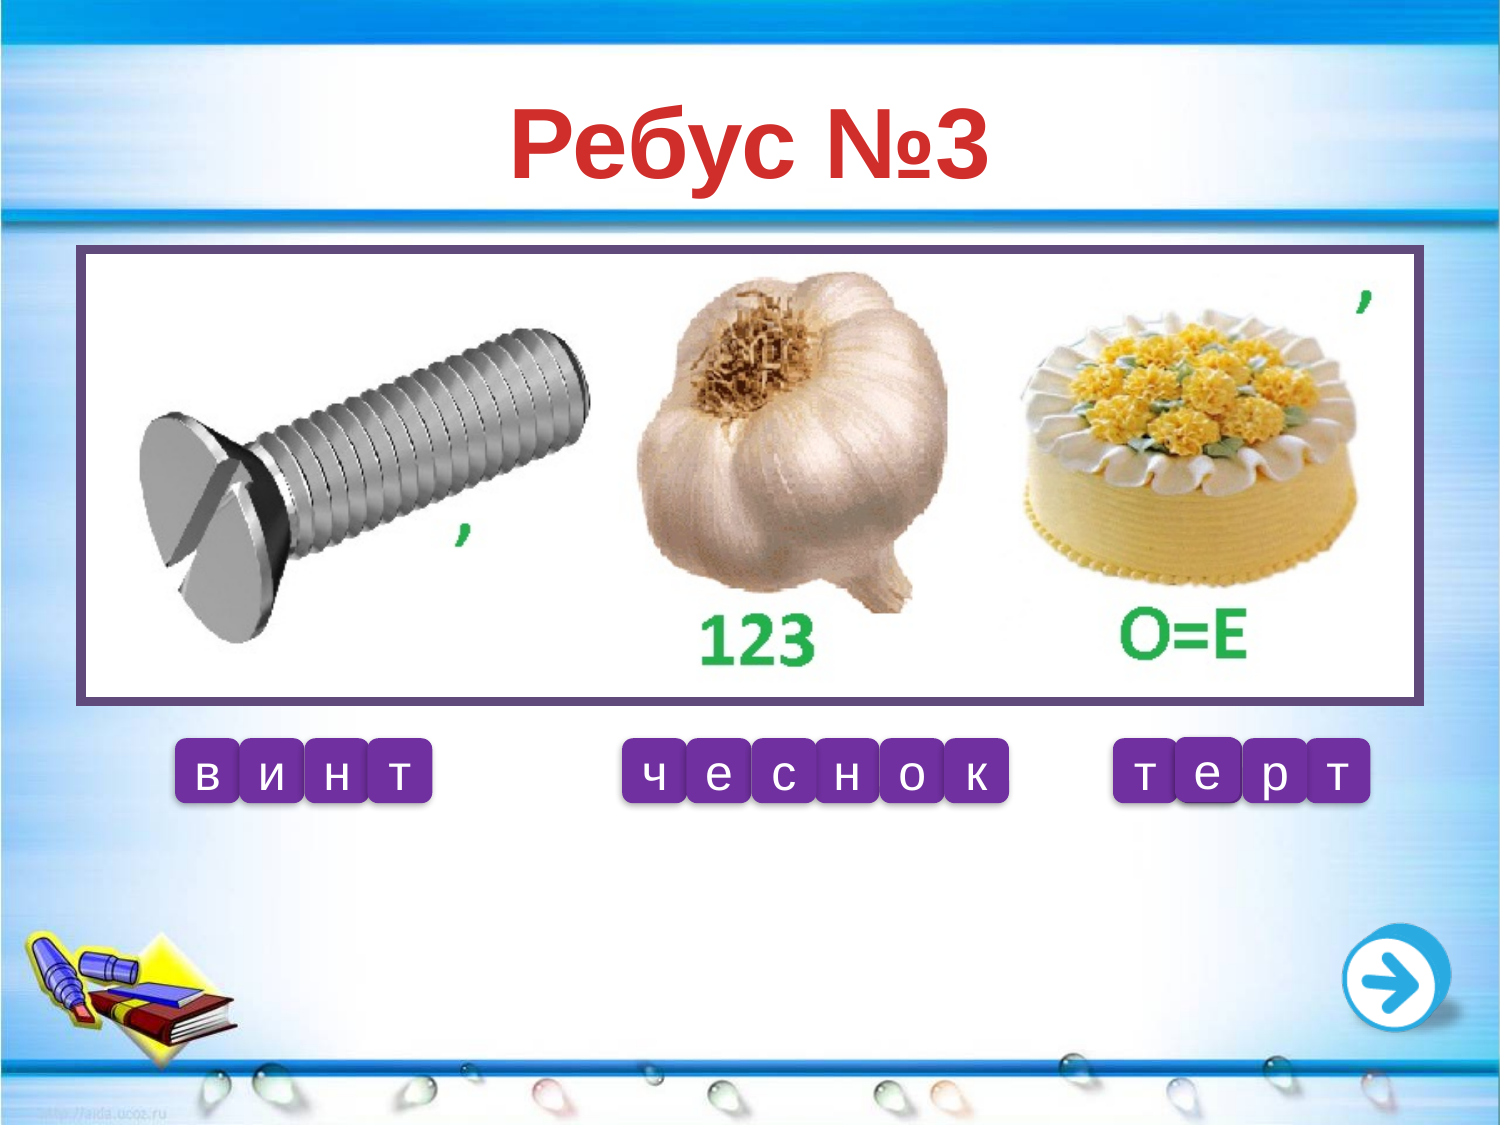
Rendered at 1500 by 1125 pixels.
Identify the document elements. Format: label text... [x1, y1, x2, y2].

text_box в [175, 738, 238, 804]
text_box ч [622, 738, 685, 804]
text_box и [239, 738, 302, 804]
text_box е [686, 738, 749, 804]
text_box н [817, 738, 878, 804]
picture [0, 0, 1500, 1125]
text_box т [1113, 738, 1173, 804]
text_box р [1243, 738, 1308, 804]
text_box т [367, 738, 433, 804]
text_box н [304, 738, 366, 804]
text_box с [751, 738, 817, 804]
text_box к [944, 738, 1010, 804]
text_box о [879, 738, 942, 804]
text_box т [1308, 738, 1371, 804]
title Ребус №3 [75, 45, 1425, 233]
text_box е [1174, 737, 1240, 802]
text_box [0, 917, 205, 1064]
